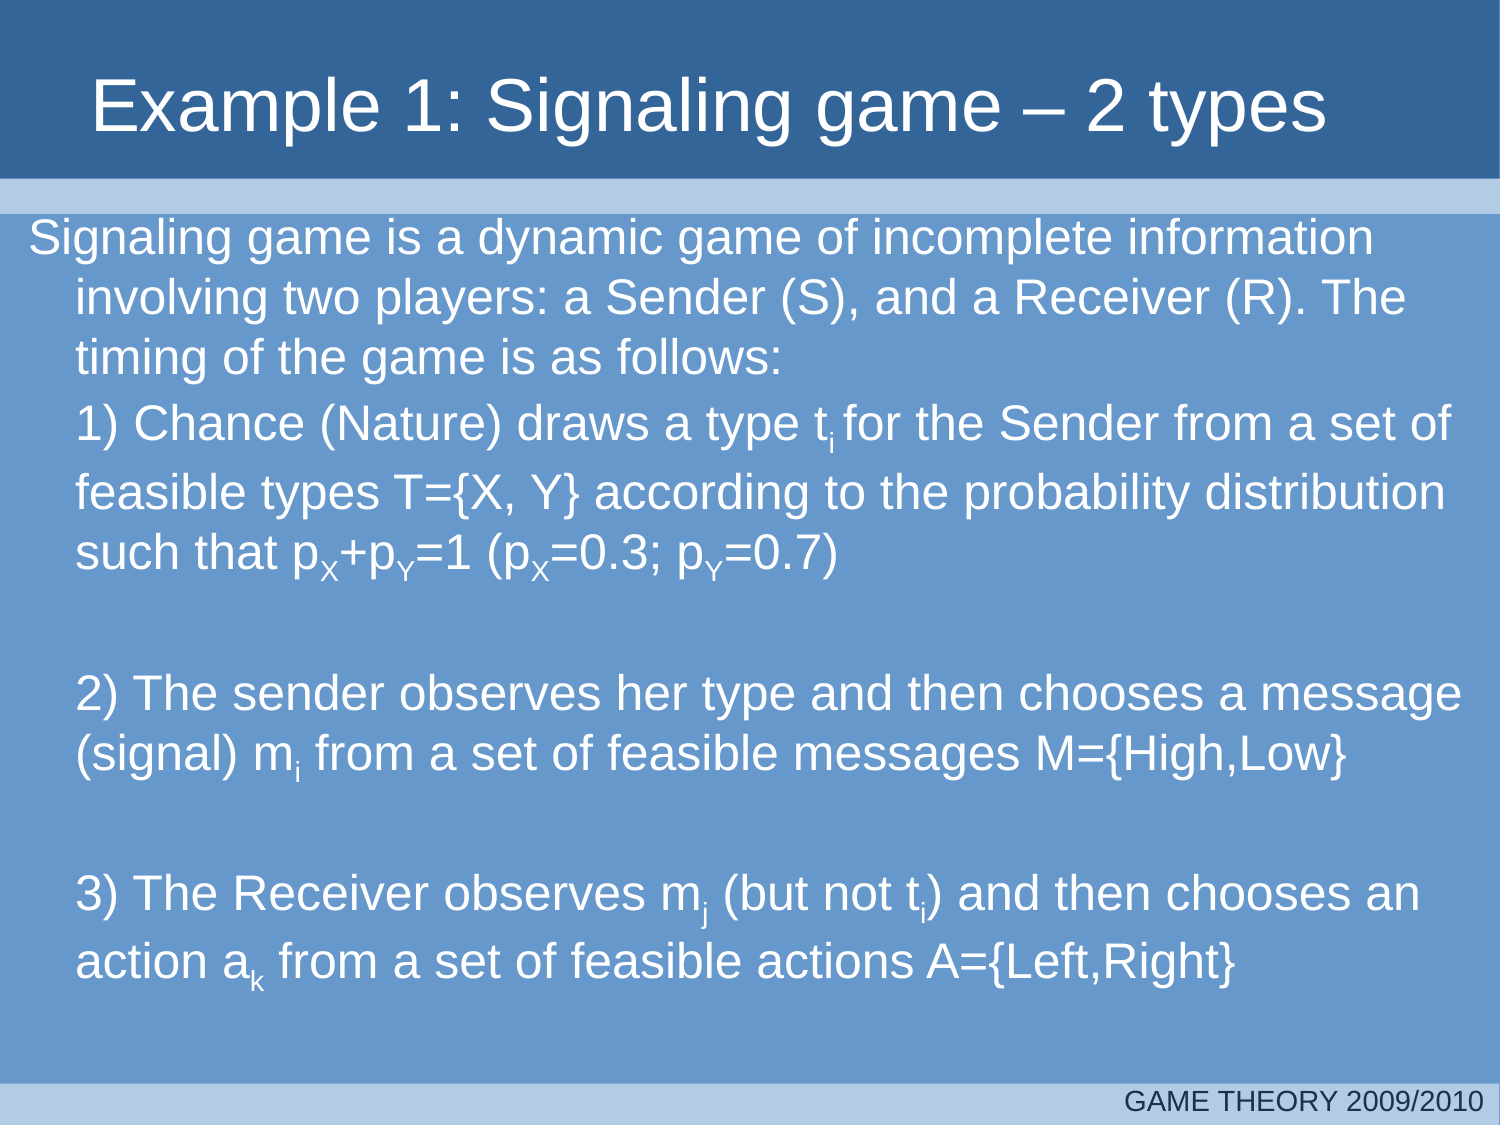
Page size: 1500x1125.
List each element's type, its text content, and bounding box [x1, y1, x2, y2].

list Signaling game is a dynamic game of incomplete information involving two players: a Sender (S), and a Receiver (R). The timing of the game is as follows: 1) Chance (Nature) draws a type ti for the Sender from a set of feasible types T={X, Y} according to the probability distribution such that pX+pY=1 (pX=0.3; pY=0.7) 2) The sender observes her type and then chooses a message (signal) mi from a set of feasible messages M={High,Low} 3) The Receiver observes mj (but not ti) and then chooses an action ak from a set of feasible actions A={Left,Right} [0, 196, 1500, 1066]
text_box GAME THEORY 2009/2010 [1109, 1075, 1500, 1125]
title Example 1: Signaling game – 2 types [74, 42, 1436, 162]
